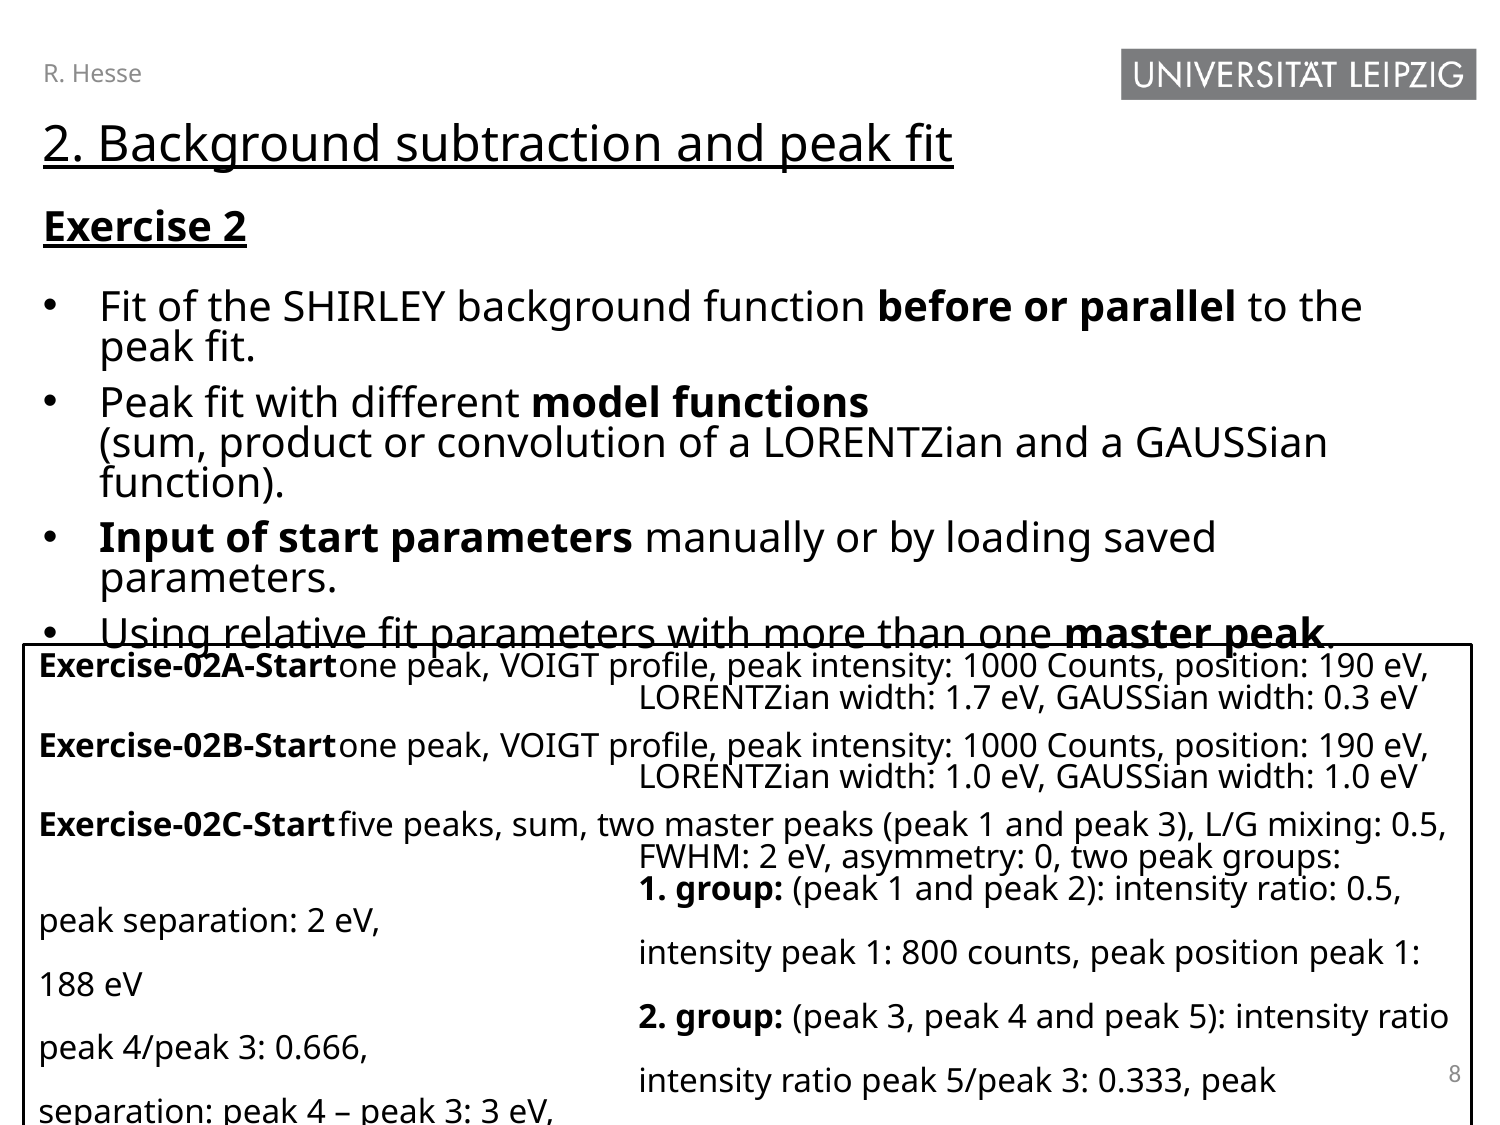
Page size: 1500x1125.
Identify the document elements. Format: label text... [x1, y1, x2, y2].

text_box 2. Background subtraction and peak fit [28, 104, 1269, 179]
text_box Exercise-02A-Start one peak, Voigt profile, peak intensity: 1000 Counts, position: 190 eV, Lorentzian width: 1.7 eV, Gaussian width: 0.3 eV Exercise-02B-Start one peak, Voigt profile, peak intensity: 1000 Counts, position: 190 eV, Lorentzian width: 1.0 eV, Gaussian width: 1.0 eV Exercise-02C-Start five peaks, sum, two master peaks (peak 1 and peak 3), L/G mixing: 0.5, FWHM: 2 eV, asymmetry: 0, two peak groups: 1. group: (peak 1 and peak 2): intensity ratio: 0.5, peak separation: 2 eV, intensity peak 1: 800 counts, peak position peak 1: 188 eV 2. group: (peak 3, peak 4 and peak 5): intensity ratio peak 4/peak 3: 0.666, intensity ratio peak 5/peak 3: 0.333, peak separation: peak 4 – peak 3: 3 eV, peak 5- peak 3: 6 eV, intensity peak 3: 600 counts, peak position peak 3: 189 eV [23, 644, 1472, 1125]
text_box Exercise 2 Fit of the Shirley background function before or parallel to the peak fit. Peak fit with different model functions (sum, product or convolution of a Lorentzian and a Gaussian function). Input of start parameters manually or by loading saved parameters. Using relative fit parameters with more than one master peak. [28, 201, 1477, 665]
slide_number 8 [1472, 1042, 1477, 1103]
picture [1410, 48, 1477, 100]
footer R. Hesse [28, 44, 1410, 105]
